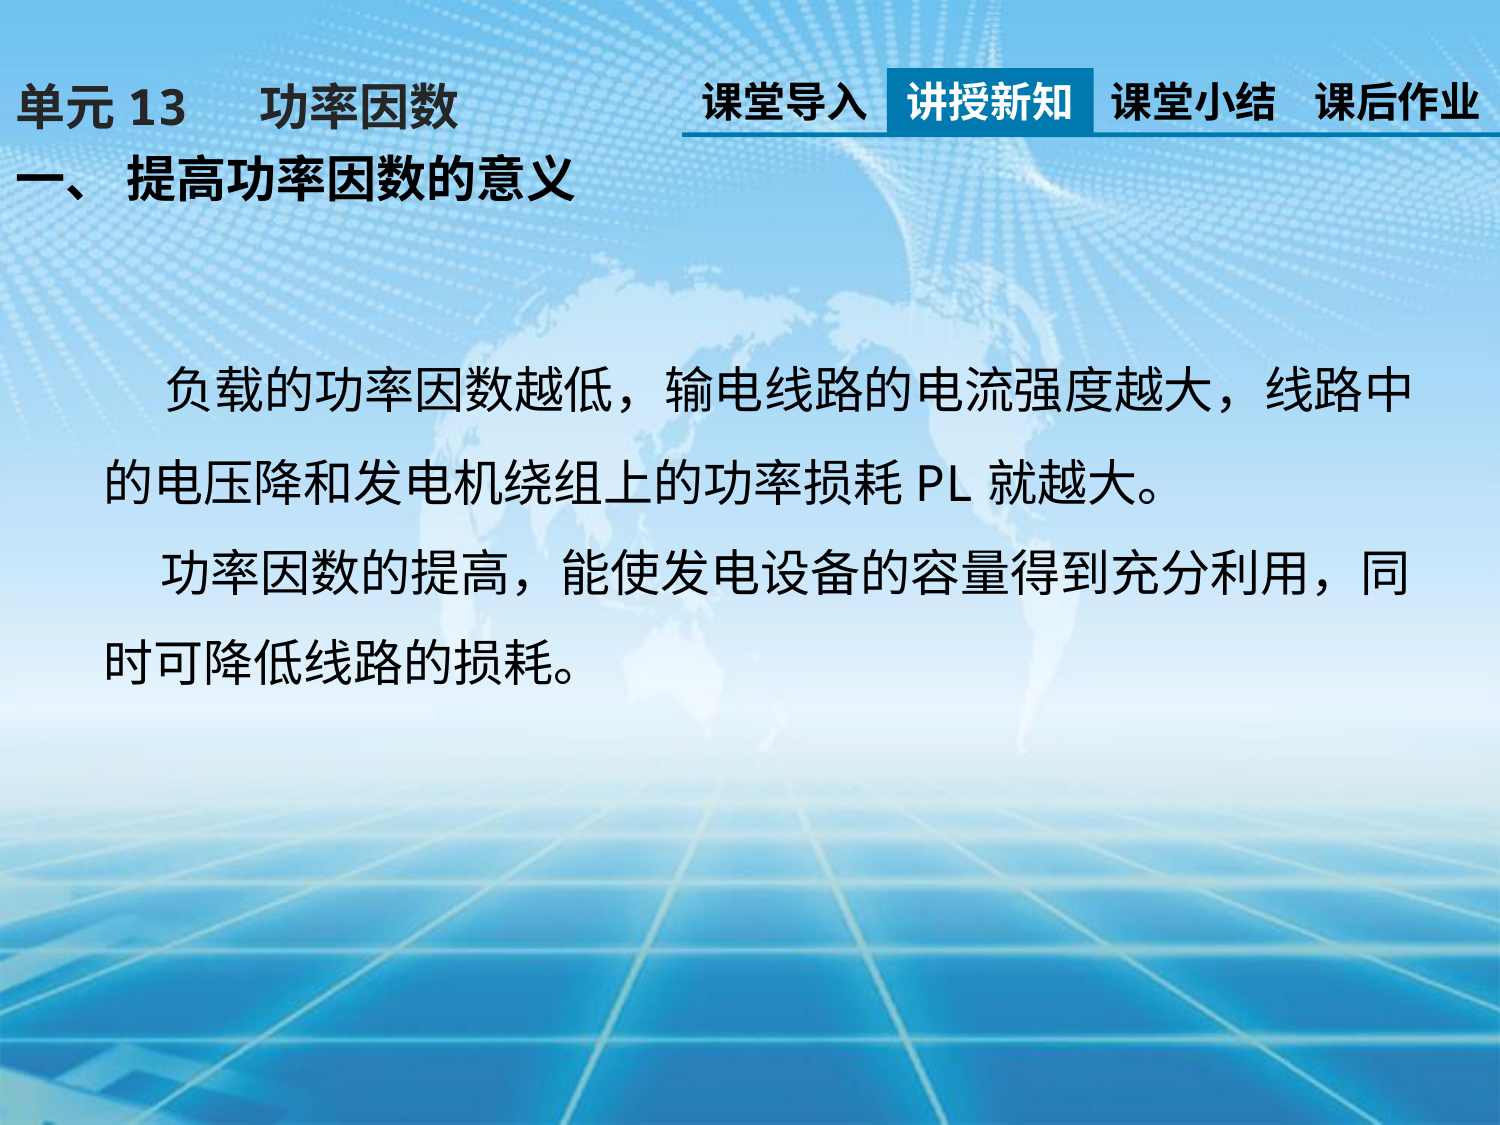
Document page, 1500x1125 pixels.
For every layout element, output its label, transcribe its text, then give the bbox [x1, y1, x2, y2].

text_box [1, 67, 1500, 144]
text_box 负载的功率因数越低，输电线路的电流强度越大，线路中的电压降和发电机绕组上的功率损耗PL就越大。 功率因数的提高，能使发电设备的容量得到充分利用，同时可降低线路的损耗。 [88, 294, 1447, 700]
text_box 一、 提高功率因数的意义 [0, 133, 730, 223]
picture [0, 144, 1500, 1125]
picture [0, 0, 1500, 133]
